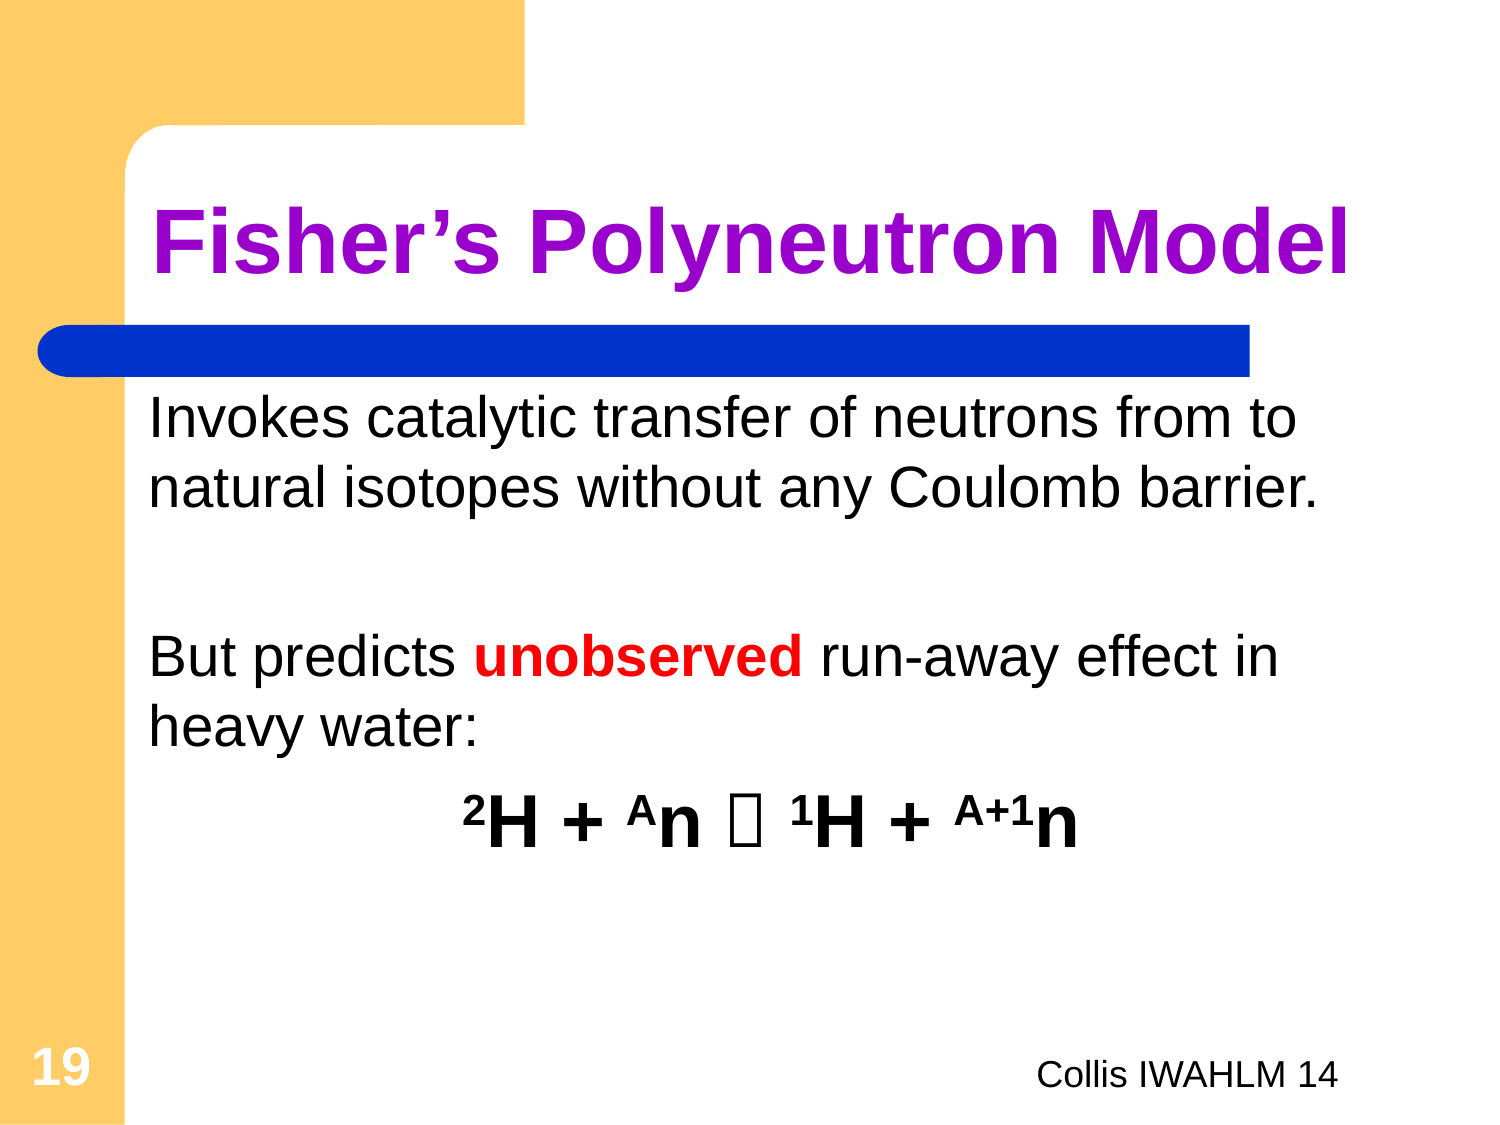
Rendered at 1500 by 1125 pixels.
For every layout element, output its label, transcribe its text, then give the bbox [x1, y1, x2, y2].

footer Collis IWAHLM 14 [949, 1024, 1426, 1103]
text_box Fisher’s Polyneutron Model [136, 136, 1413, 301]
text_box 19 [13, 1023, 111, 1105]
text_box Invokes catalytic transfer of neutrons from to natural isotopes without any Coulomb barrier. But predicts unobserved run-away effect in heavy water: 2H + An  1H + A+1n [134, 371, 1397, 1105]
